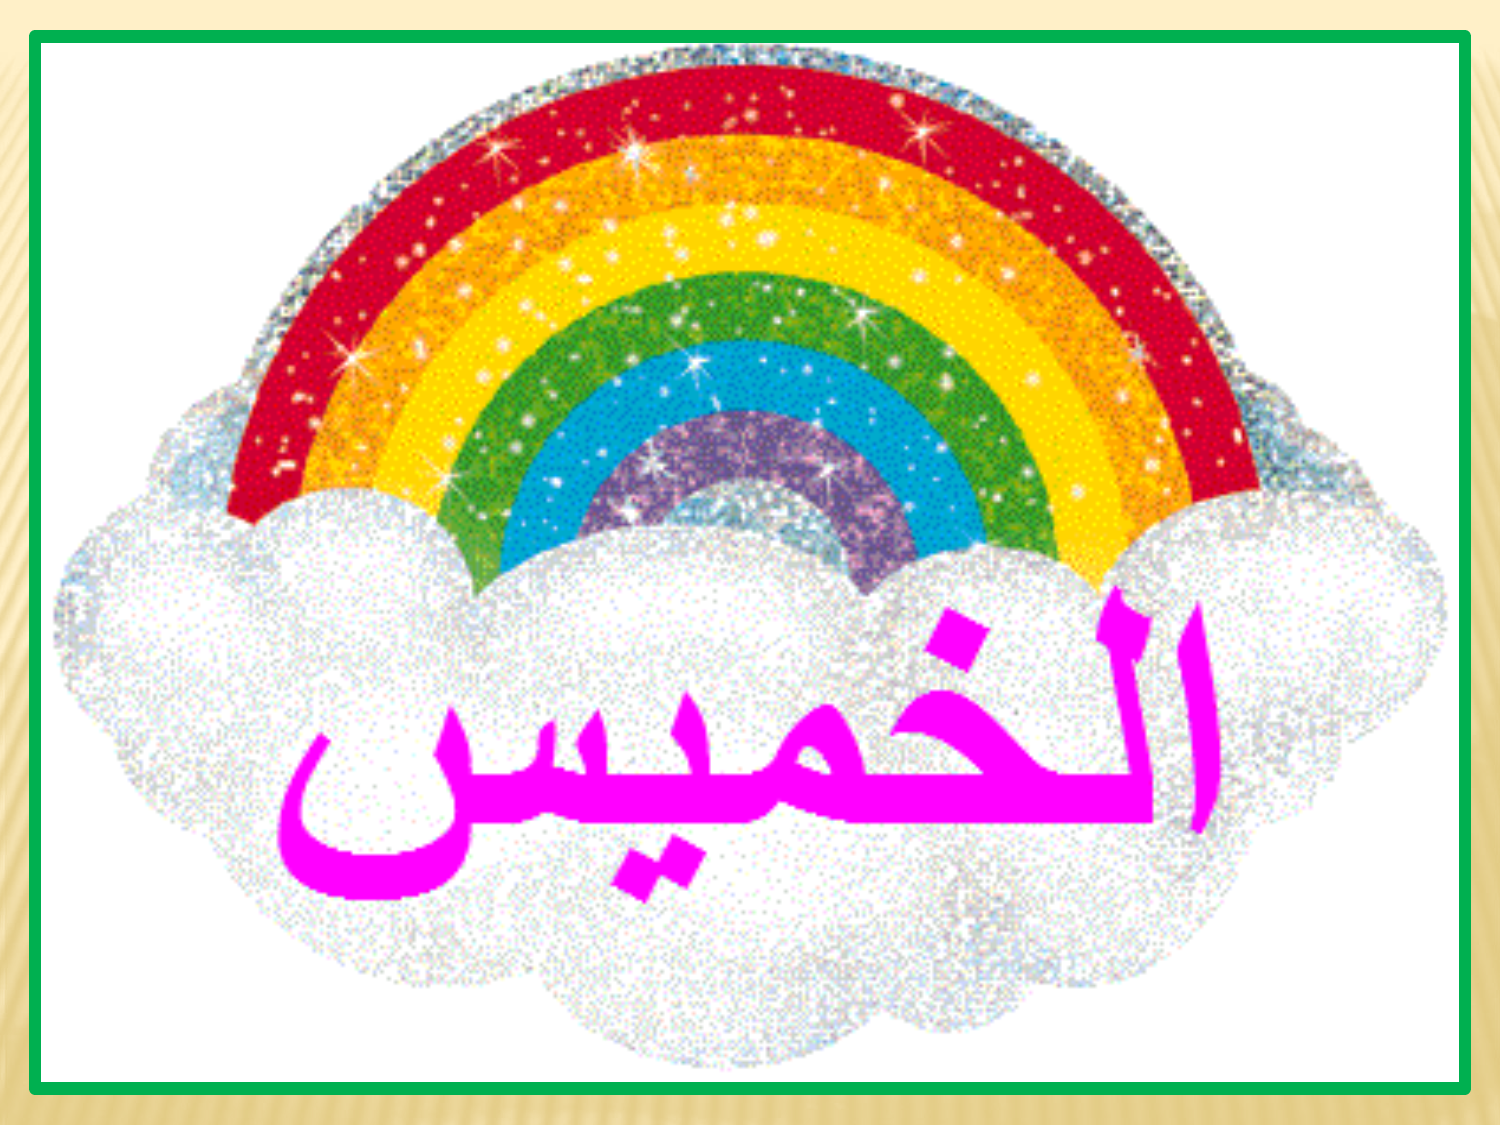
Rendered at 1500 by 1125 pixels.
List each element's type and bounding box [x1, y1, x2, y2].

picture [40, 42, 1460, 1083]
